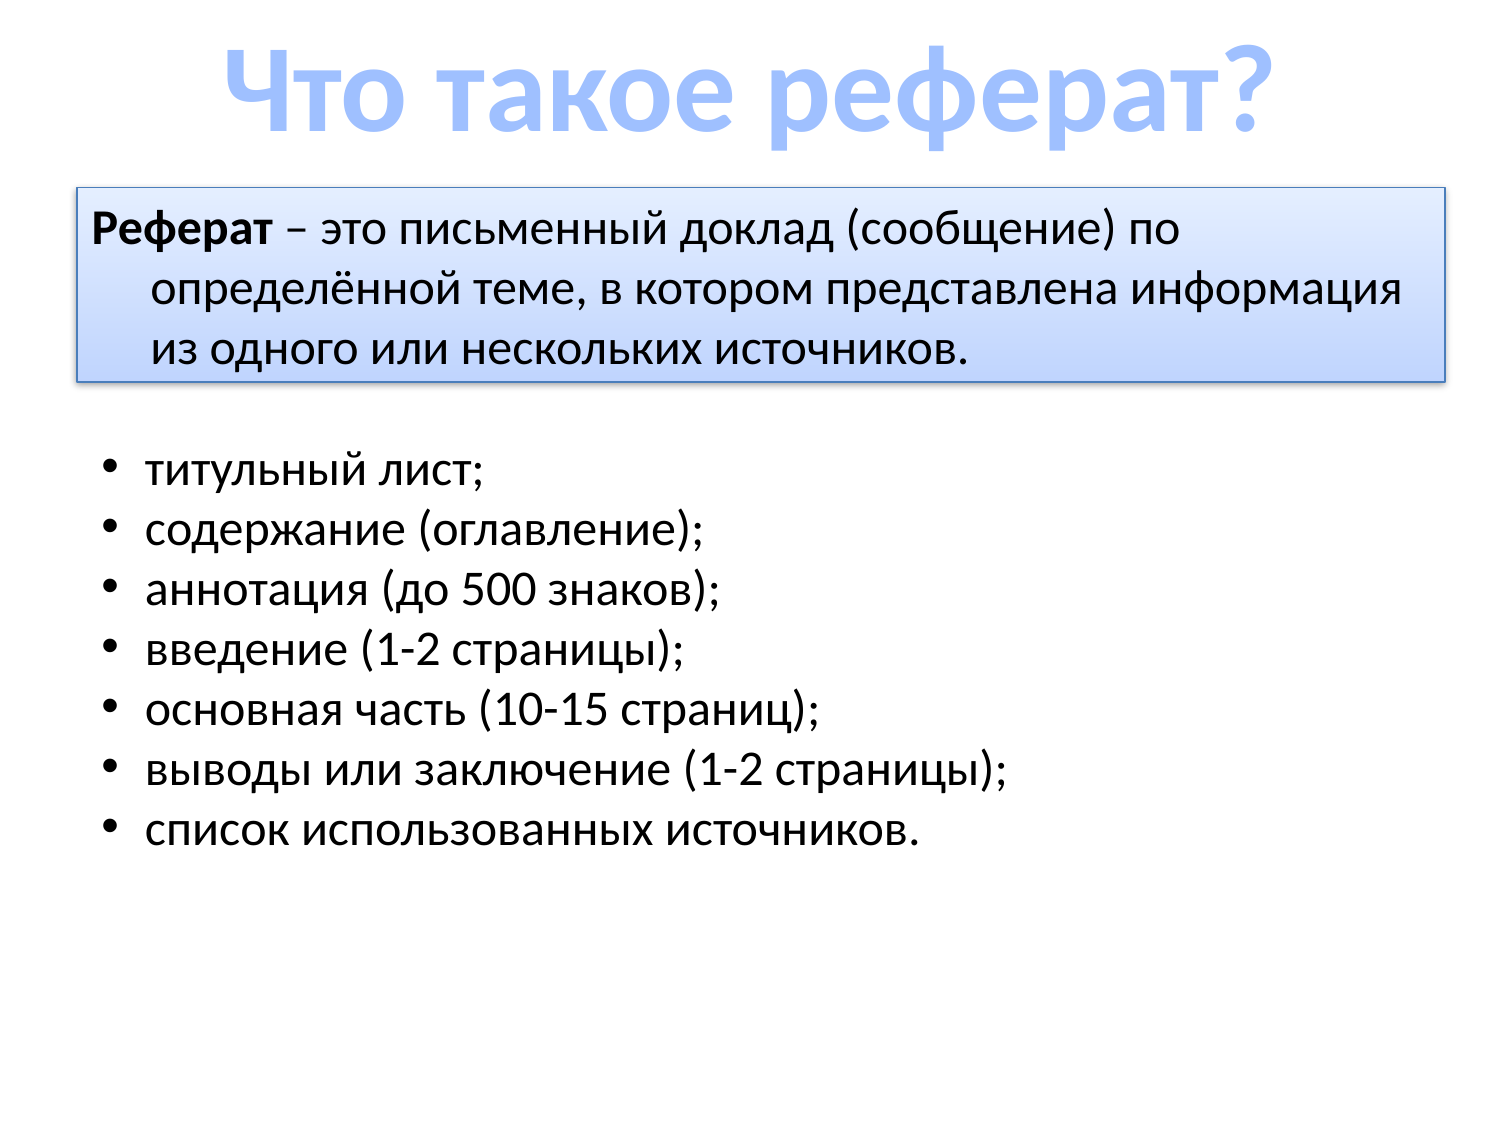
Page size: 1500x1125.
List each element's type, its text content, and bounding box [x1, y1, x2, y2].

title Что такое реферат? [0, 35, 1500, 127]
text_box титульный лист; содержание (оглавление); аннотация (до 500 знаков); введение (1-2 страницы); основная часть (10-15 страниц); выводы или заключение (1-2 страницы); список использованных источников. [86, 427, 1430, 863]
text_box Реферат – это письменный доклад (сообщение) по определённой теме, в котором представлена информация из одного или нескольких источников. [76, 187, 1446, 383]
